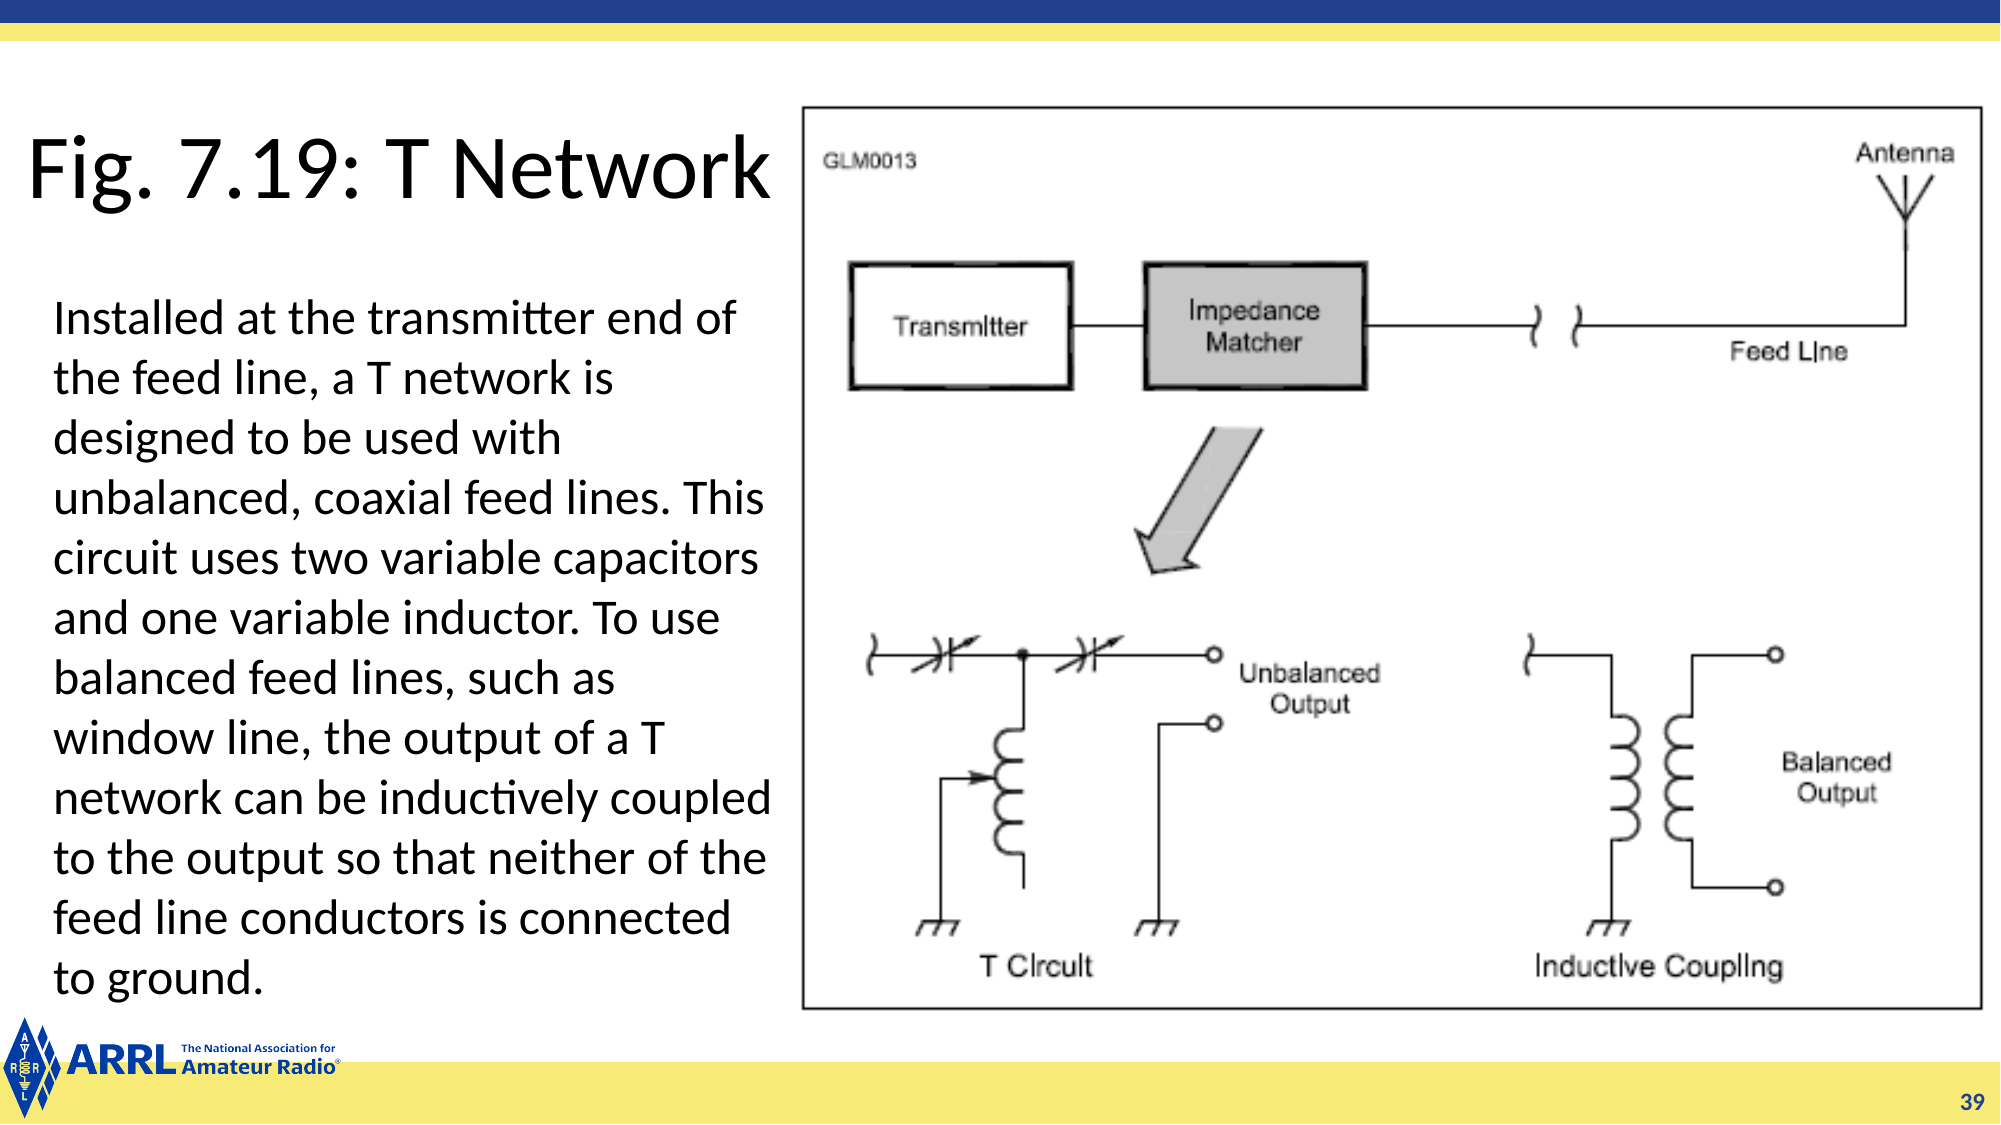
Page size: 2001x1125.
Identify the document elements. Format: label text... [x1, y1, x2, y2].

text_box Installed at the transmitter end of the feed line, a T network is designed to be used with unbalanced, coaxial feed lines. This circuit uses two variable capacitors and one variable inductor. To use balanced feed lines, such as window line, the output of a T network can be inductively coupled to the output so that neither of the feed line conductors is connected to ground. [38, 277, 791, 1012]
picture [1, 1015, 342, 1121]
title Fig. 7.19: T Network [12, 59, 1863, 278]
picture [798, 100, 1988, 1020]
